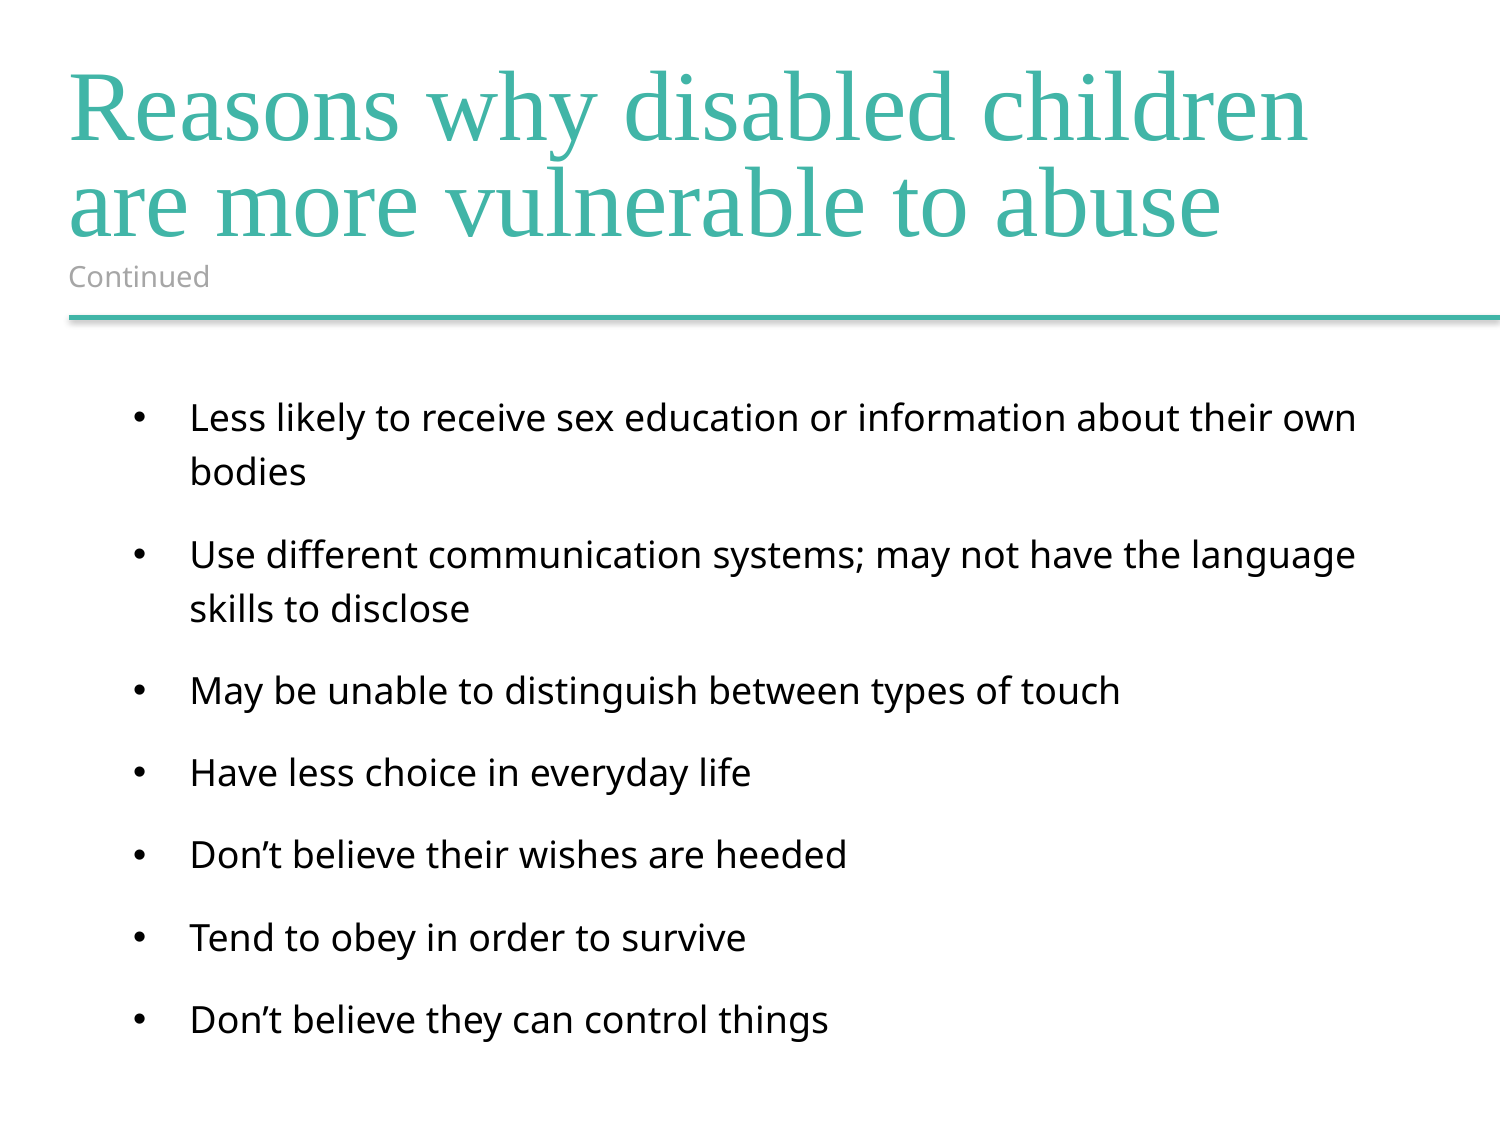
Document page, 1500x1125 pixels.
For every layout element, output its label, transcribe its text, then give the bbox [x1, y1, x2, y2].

list Less likely to receive sex education or information about their own bodies Use different communication systems; may not have the language skills to disclose May be unable to distinguish between types of touch Have less choice in everyday life Don’t believe their wishes are heeded Tend to obey in order to survive Don’t believe they can control things [118, 377, 1391, 994]
text_box Continued [53, 250, 1104, 328]
text_box Reasons why disabled children are more vulnerable to abuse [53, 15, 1449, 304]
